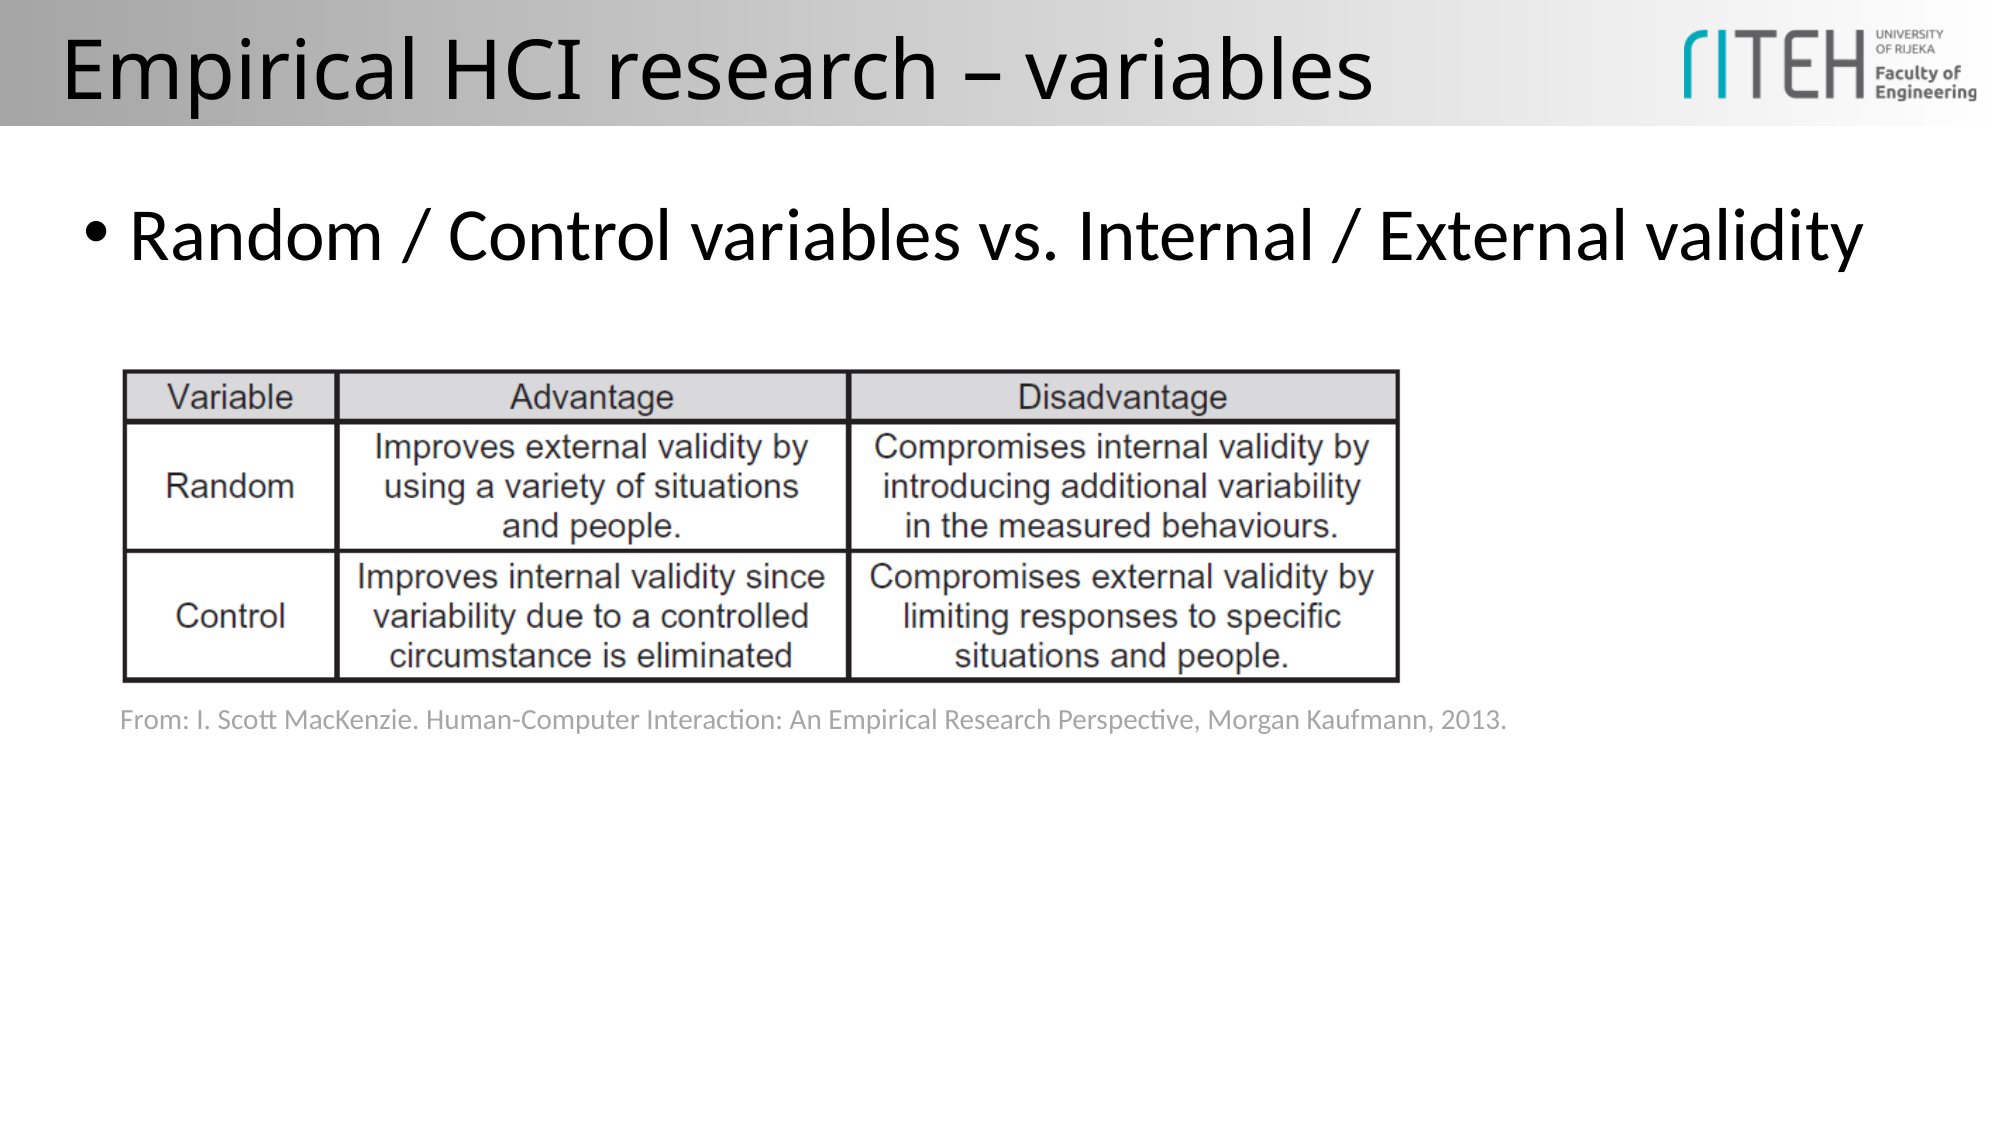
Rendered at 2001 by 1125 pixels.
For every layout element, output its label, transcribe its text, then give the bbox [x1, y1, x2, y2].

text_box [0, 0, 2000, 127]
picture [99, 347, 1417, 693]
title Empirical HCI research – variables [45, 20, 1601, 126]
picture [1683, 20, 1977, 107]
text_box Random / Control variables vs. Internal / External validity [68, 177, 1932, 283]
text_box From: I. Scott MacKenzie. Human-Computer Interaction: An Empirical Research Perspective, Morgan Kaufmann, 2013. [30, 692, 1545, 743]
